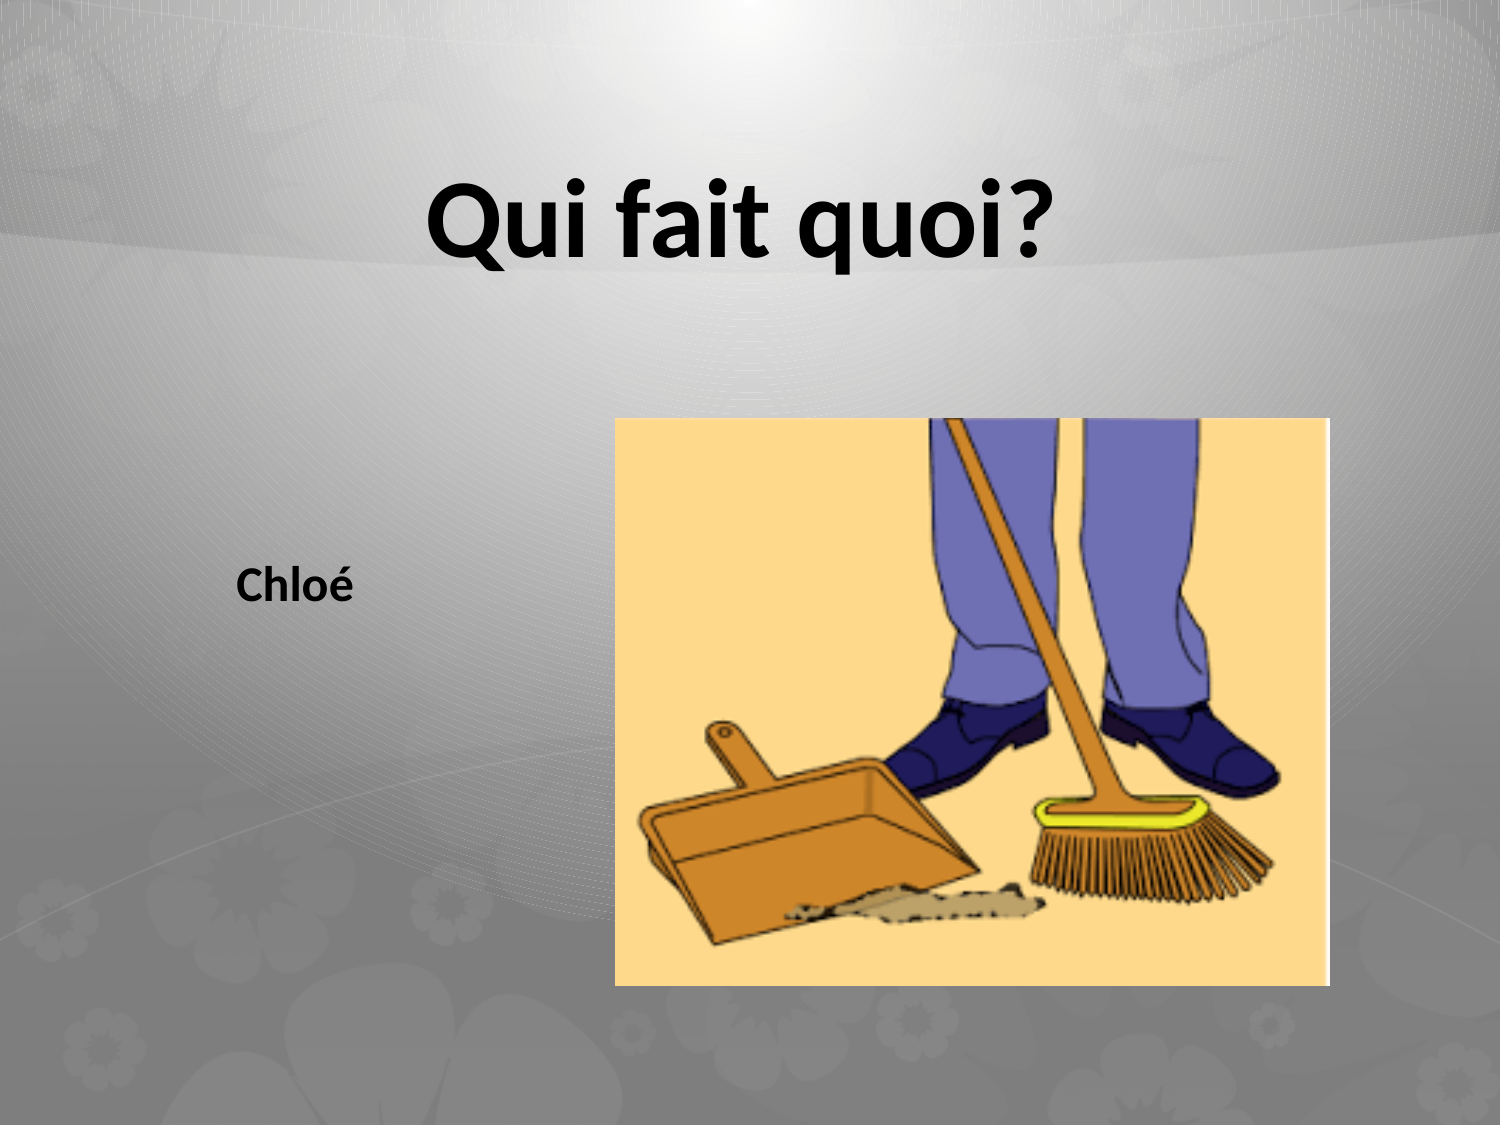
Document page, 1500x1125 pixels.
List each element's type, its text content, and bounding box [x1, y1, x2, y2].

subtitle Chloé [127, 537, 463, 825]
title Qui fait quoi? [132, 88, 1377, 291]
picture [0, 0, 1500, 1125]
